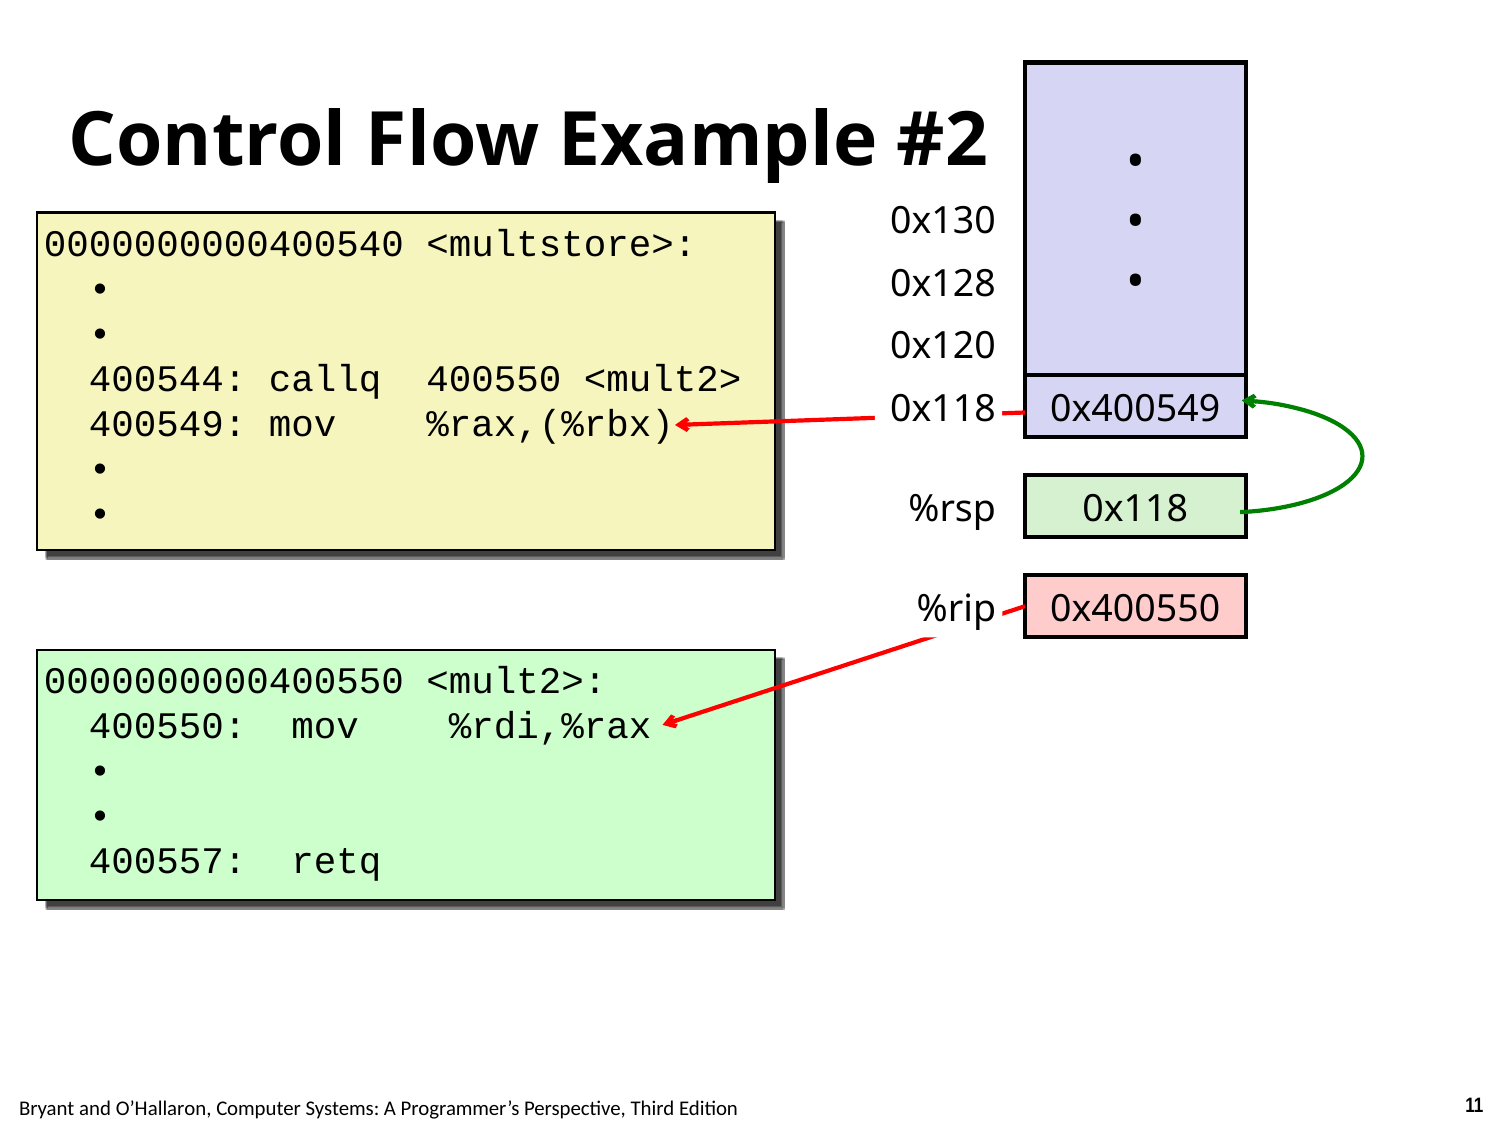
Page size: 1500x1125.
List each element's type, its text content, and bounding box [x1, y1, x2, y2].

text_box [674, 412, 869, 426]
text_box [662, 605, 1026, 726]
text_box 0x118 [1025, 474, 1246, 538]
text_box [1224, 394, 1363, 513]
text_box 0000000000400540 <multstore>: • • 400544: callq 400550 <mult2> 400549: mov %rax,(%rbx) • • [37, 212, 775, 550]
text_box 0000000000400550 <mult2>: 400550: mov %rdi,%rax • • 400557: retq [37, 650, 775, 900]
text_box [1007, 412, 1026, 426]
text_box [874, 187, 1003, 638]
text_box 0x400550 [1025, 574, 1246, 638]
text_box • • • [1025, 62, 1246, 375]
text_box 0x400549 [1025, 375, 1246, 438]
title Control Flow Example #2 [62, 41, 1438, 230]
